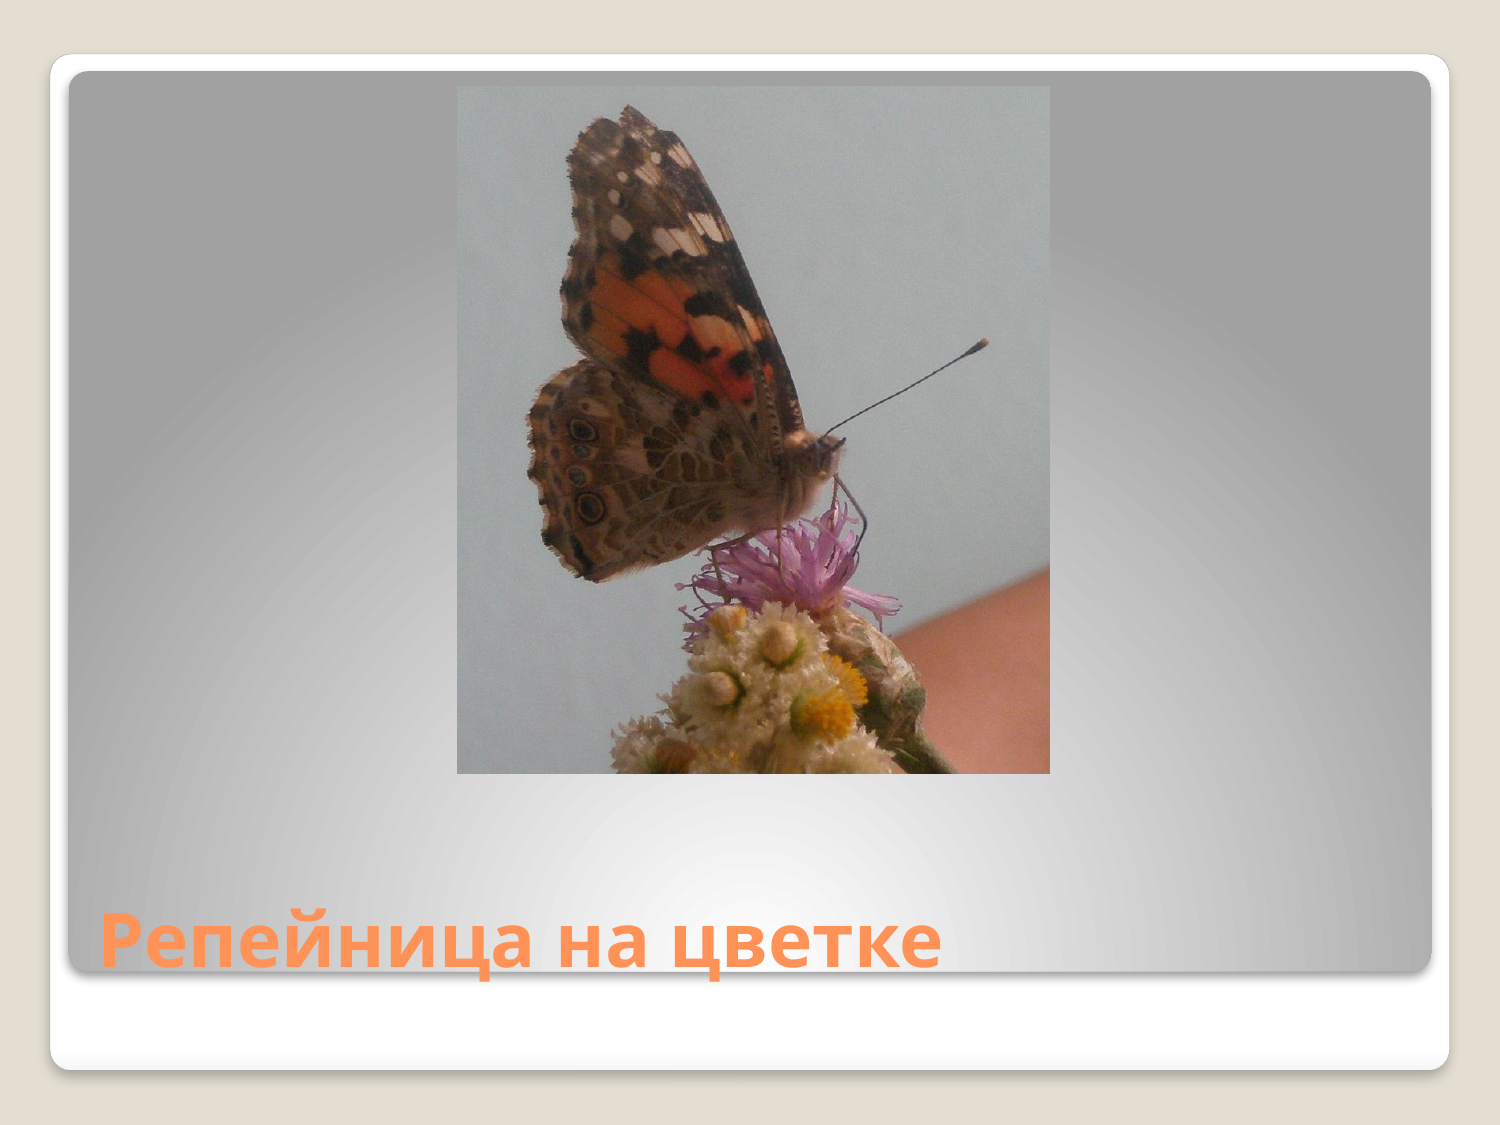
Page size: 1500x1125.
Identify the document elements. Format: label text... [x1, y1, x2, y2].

title Репейница на цветке [82, 817, 1425, 990]
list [457, 86, 1051, 775]
